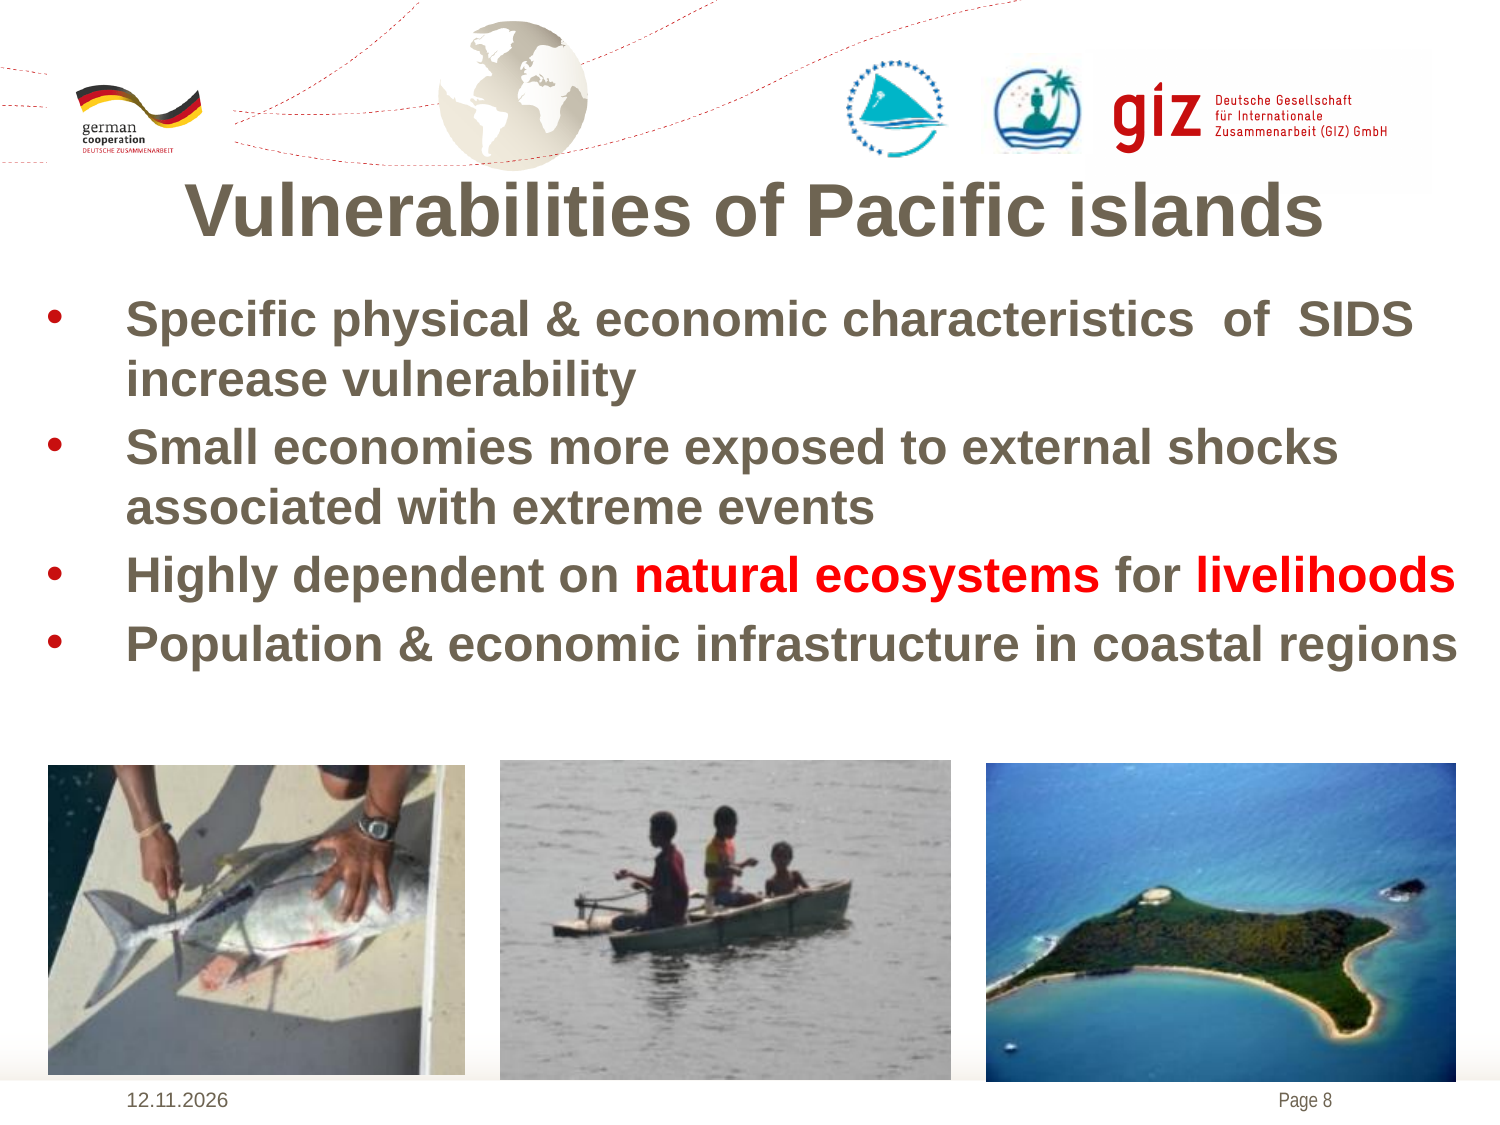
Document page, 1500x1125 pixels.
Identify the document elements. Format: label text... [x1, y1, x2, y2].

list Specific physical & economic characteristics of SIDS increase vulnerability Small economies more exposed to external shocks associated with extreme events Highly dependent on natural ecosystems for livelihoods Population & economic infrastructure in coastal regions [30, 278, 1500, 1021]
picture [0, 0, 1500, 187]
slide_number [111, 1083, 325, 1121]
title Vulnerabilities of Pacific islands [168, 154, 1457, 256]
picture [0, 760, 1500, 1082]
